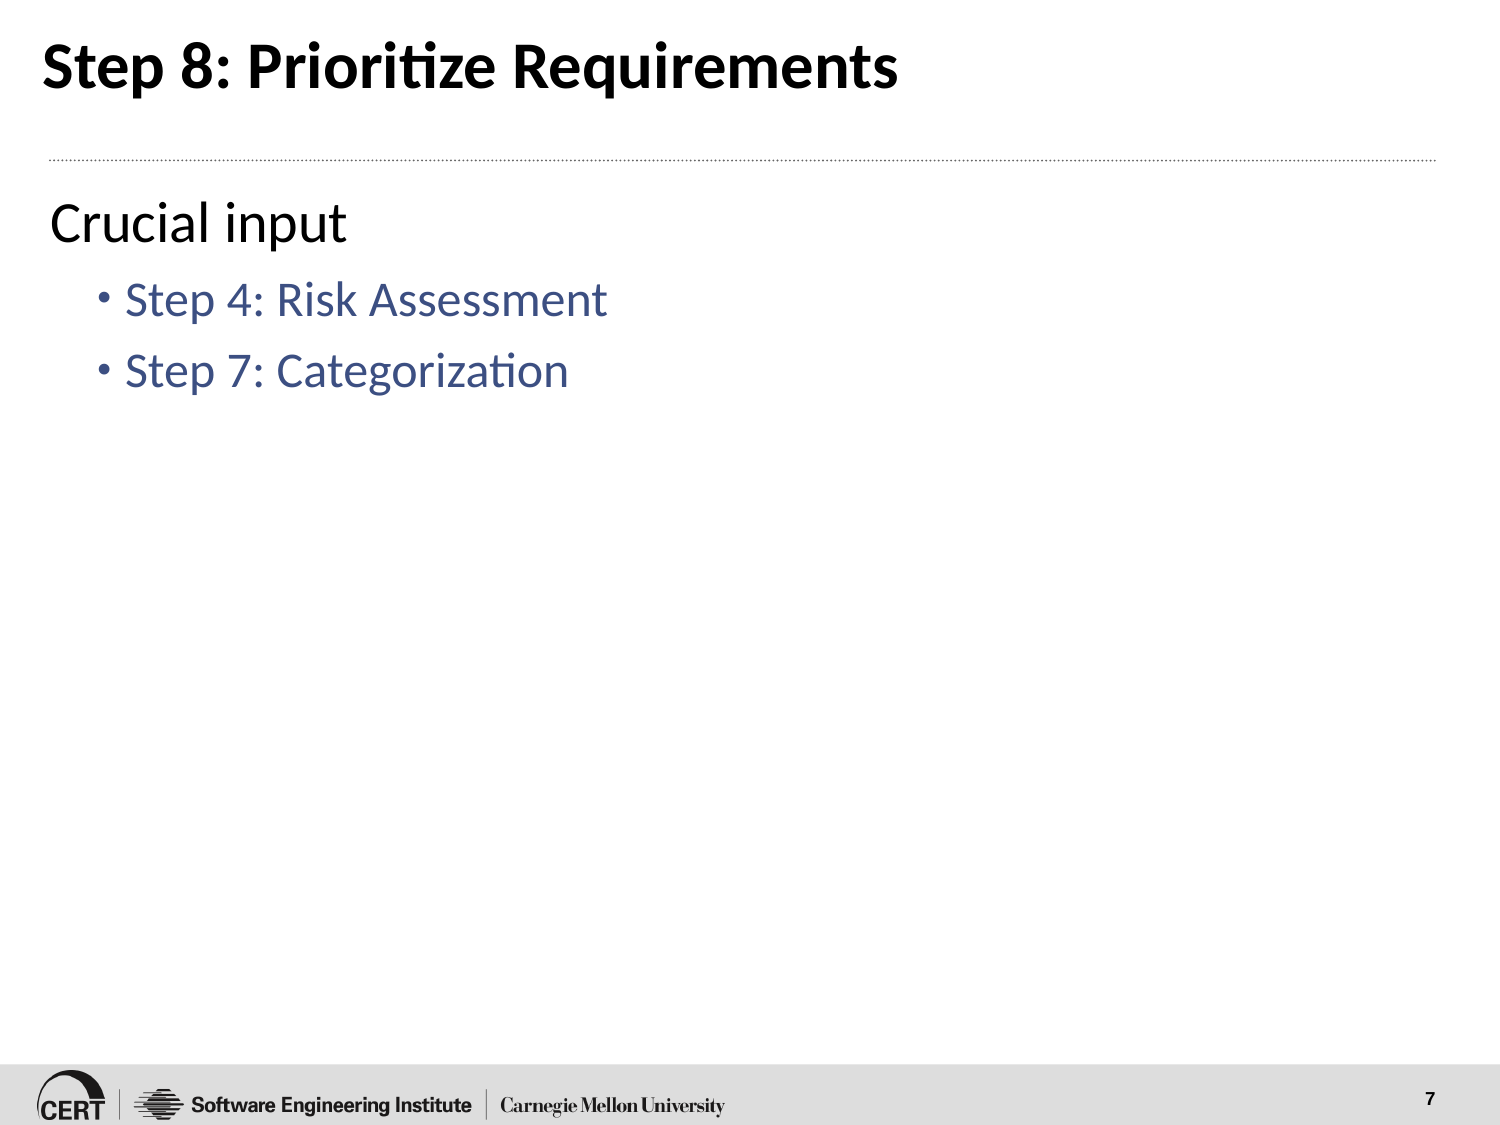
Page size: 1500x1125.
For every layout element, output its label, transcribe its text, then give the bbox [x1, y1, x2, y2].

picture [37, 1069, 725, 1122]
title Step 8: Prioritize Requirements [42, 37, 1434, 155]
list Crucial input Step 4: Risk Assessment Step 7: Categorization [49, 187, 1438, 1001]
